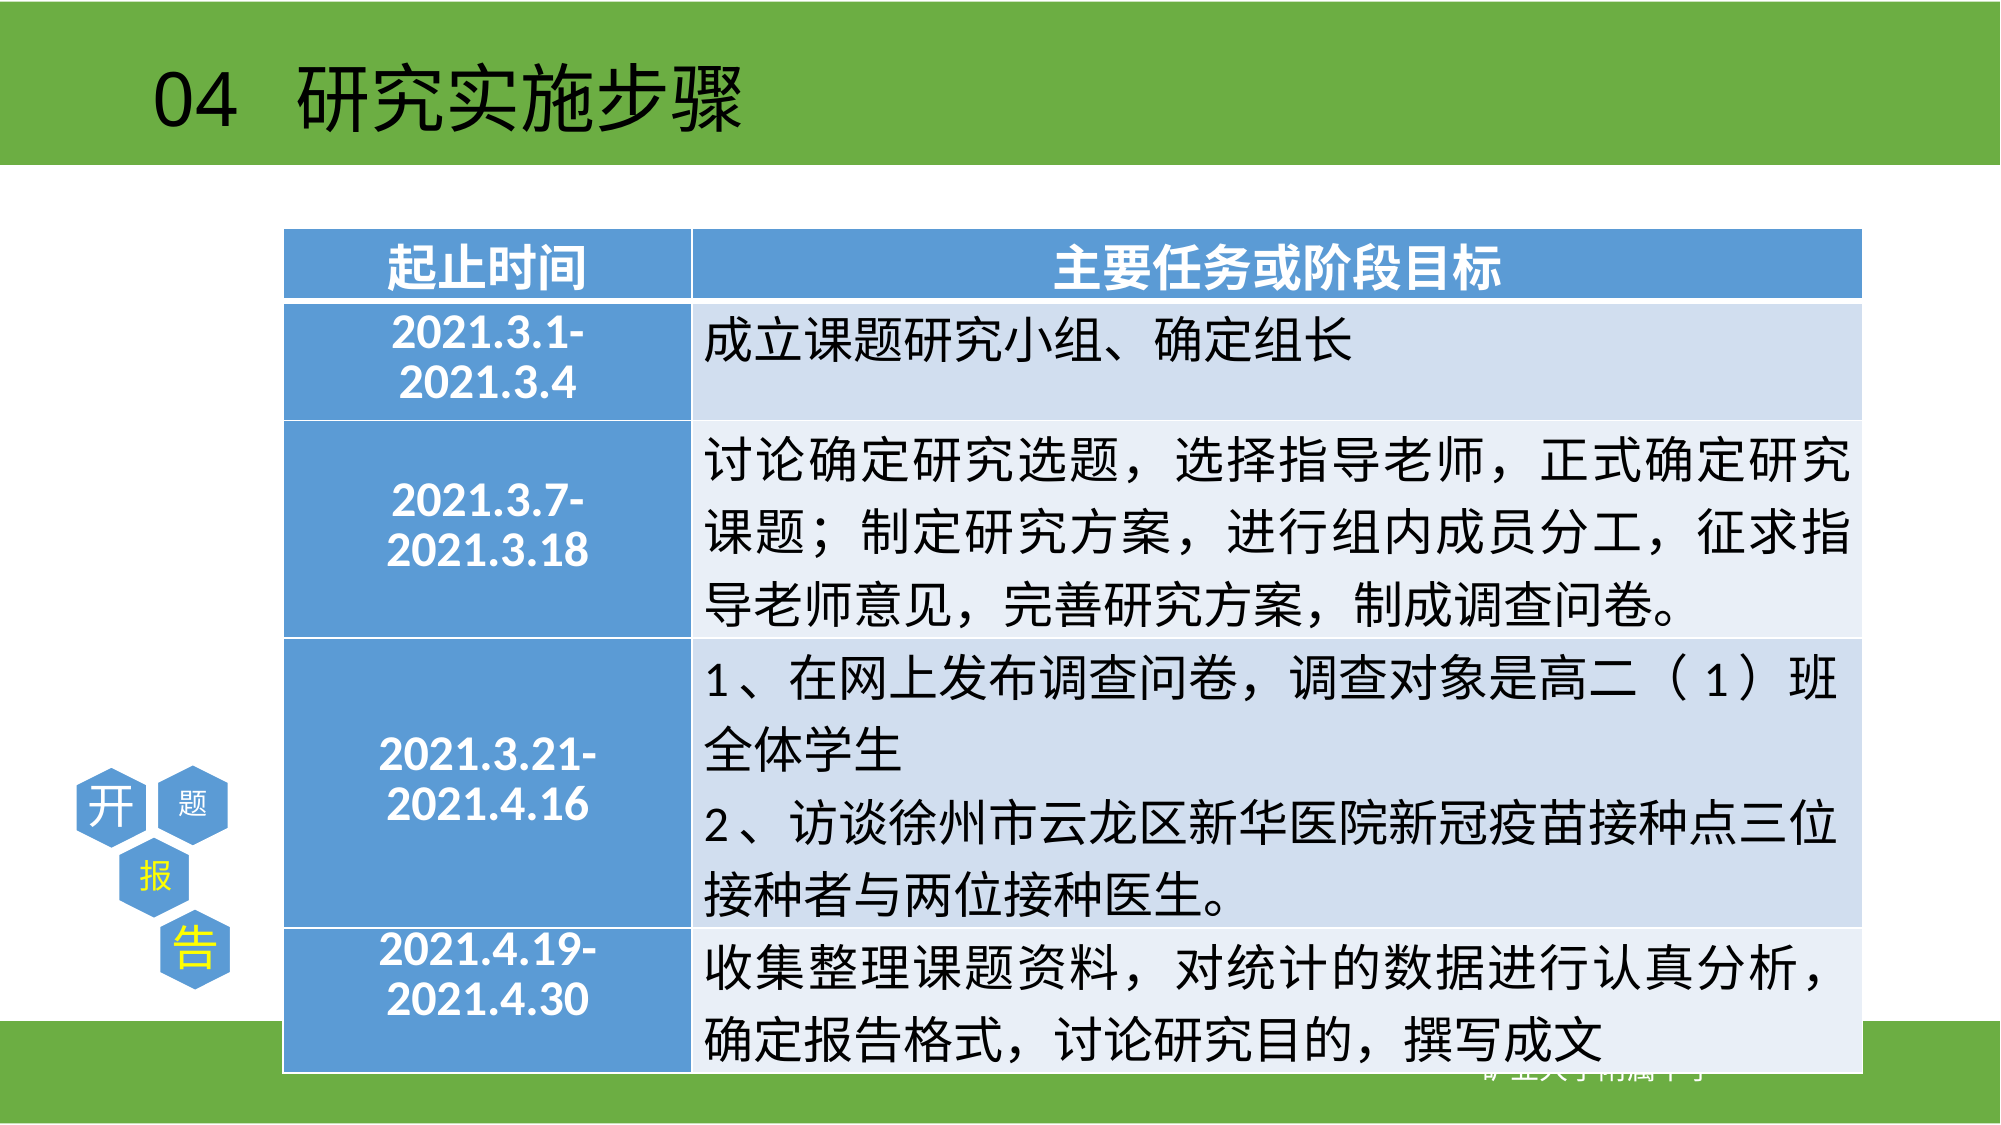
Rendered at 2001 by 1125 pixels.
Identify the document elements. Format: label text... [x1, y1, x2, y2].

table_cell 2021.3.1- 2021.3.4 [284, 304, 691, 420]
table_cell 成立课题研究小组、确定组长 [693, 304, 1862, 420]
table_cell 1、在网上发布调查问卷，调查对象是高二（1）班全体学生 2、访谈徐州市云龙区新华医院新冠疫苗接种点三位接种者与两位接种医生。 [693, 639, 1862, 927]
table_cell 2021.4.19-2021.4.30 [284, 929, 691, 1072]
table_header 主要任务或阶段目标 [693, 229, 1862, 298]
table_cell 2021.3.7- 2021.3.18 [284, 421, 691, 637]
table_header 起止时间 [284, 229, 691, 298]
table_cell 讨论确定研究选题，选择指导老师，正式确定研究课题；制定研究方案，进行组内成员分工，征求指导老师意见，完善研究方案，制成调查问卷。 [693, 421, 1862, 637]
title 04 研究实施步骤 [137, 50, 1863, 154]
table_cell 2021.3.21-2021.4.16 [284, 639, 691, 927]
table_cell 收集整理课题资料，对统计的数据进行认真分析，确定报告格式，讨论研究目的，撰写成文 [693, 929, 1862, 1072]
